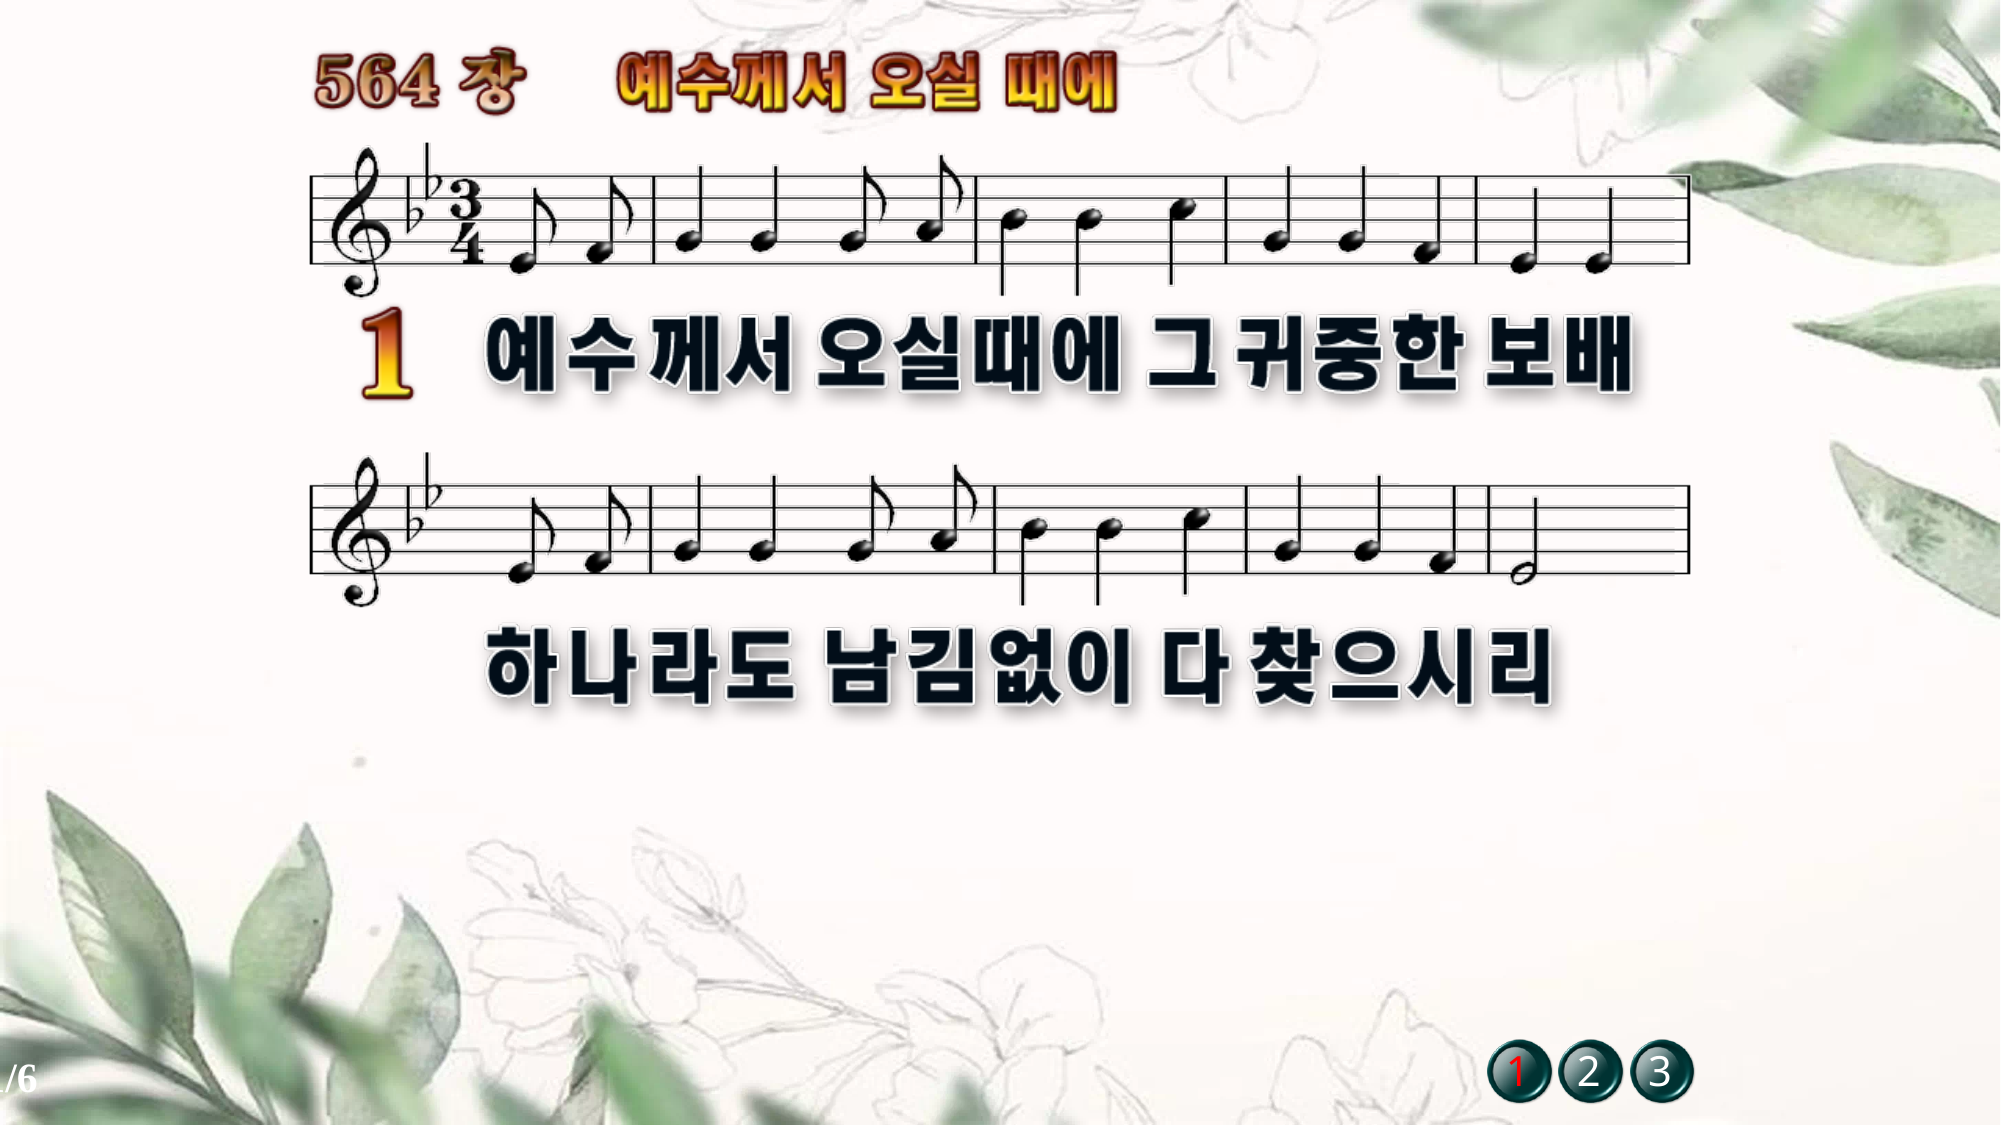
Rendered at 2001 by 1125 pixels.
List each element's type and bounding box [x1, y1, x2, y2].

text_box [1555, 1035, 1626, 1106]
text_box [1627, 1035, 1697, 1106]
picture [0, 0, 2001, 1125]
text_box [1484, 1035, 1555, 1106]
